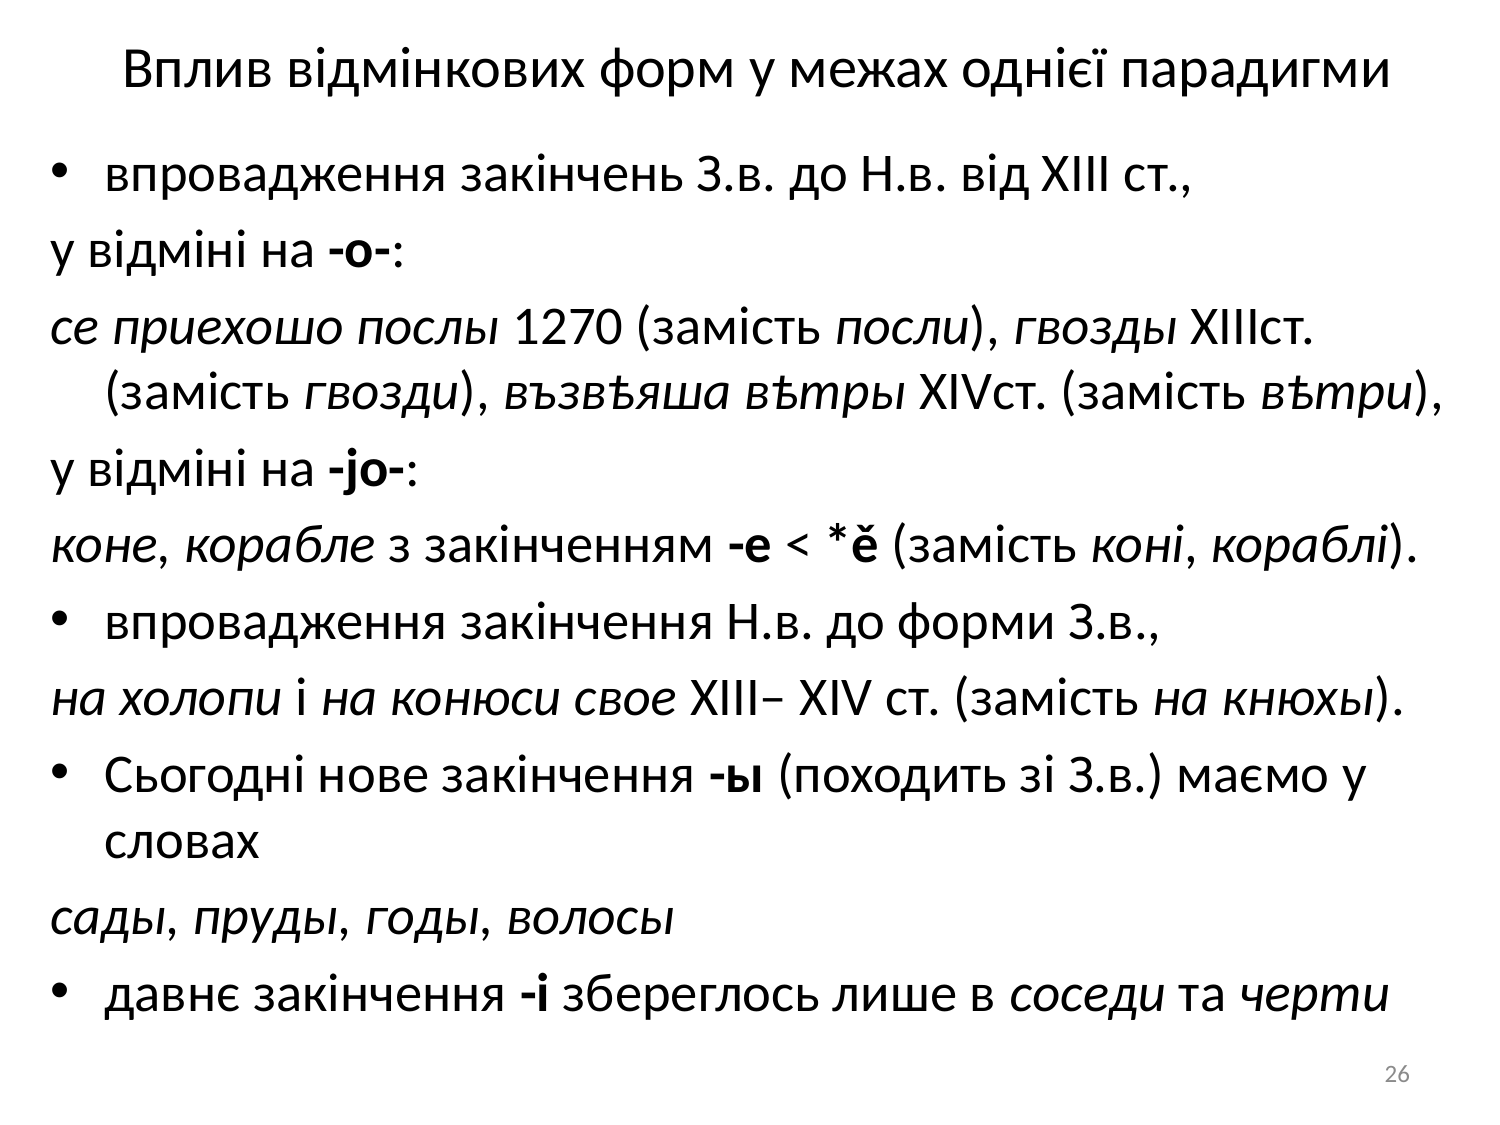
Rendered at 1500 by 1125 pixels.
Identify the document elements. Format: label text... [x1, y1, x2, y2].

title Вплив відмінкових форм у межах однієї парадигми [82, 23, 1432, 106]
slide_number 26 [1074, 1042, 1425, 1103]
list впровадження закінчень З.в. до Н.в. від ХІІІ ст., у відміні на -о-: се приехошо послы 1270 (замість посли), гвозды ХІІІст. (замість гвозди), възвѣяша вѣтры XIVст. (замість вѣтри), у відміні на -jo-: коне, корабле з закінченням -е < *ě (замість коні, кораблі). впровадження закінчення Н.в. до форми З.в., на холопи і на конюси свое XIII– XIV ст. (замість на кнюхы). Сьогодні нове закінчення -ы (походить зі З.в.) маємо у словах сады, пруды, годы, волосы давнє закінчення -і збереглось лише в соседи та черти [35, 128, 1465, 1090]
